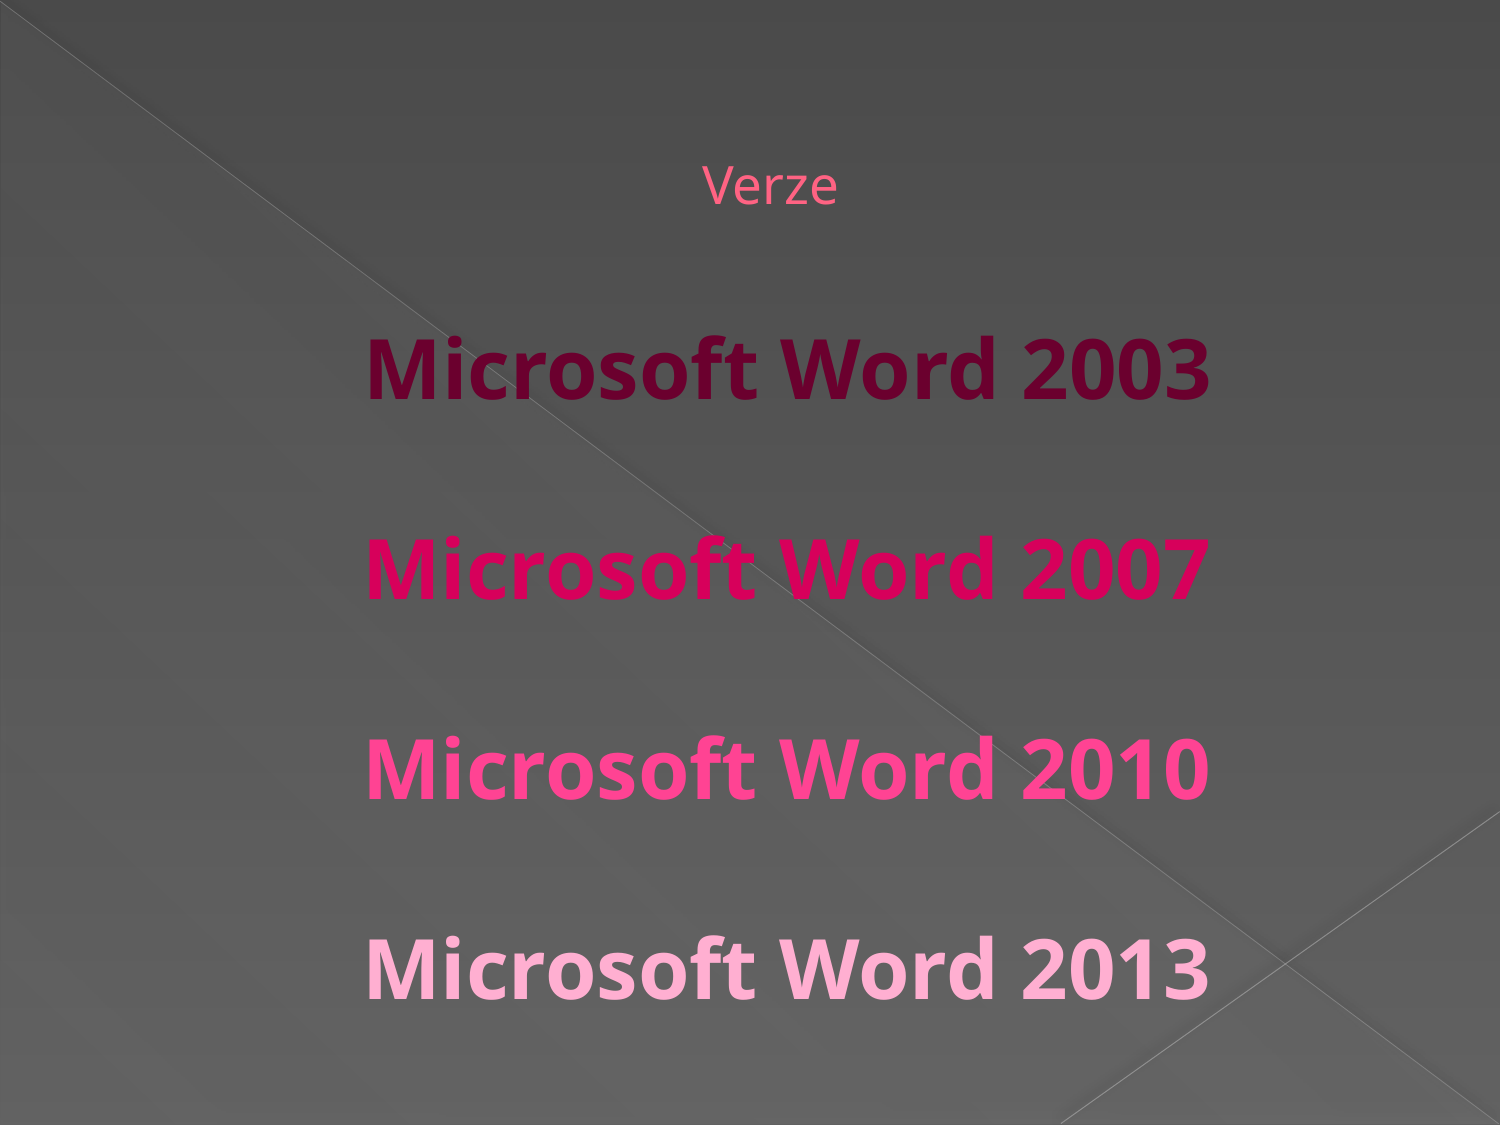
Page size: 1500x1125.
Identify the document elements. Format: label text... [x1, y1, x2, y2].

list Microsoft Word 2003 Microsoft Word 2007 Microsoft Word 2010 Microsoft Word 2013 [75, 308, 1425, 1059]
title Verze [75, 43, 1425, 274]
